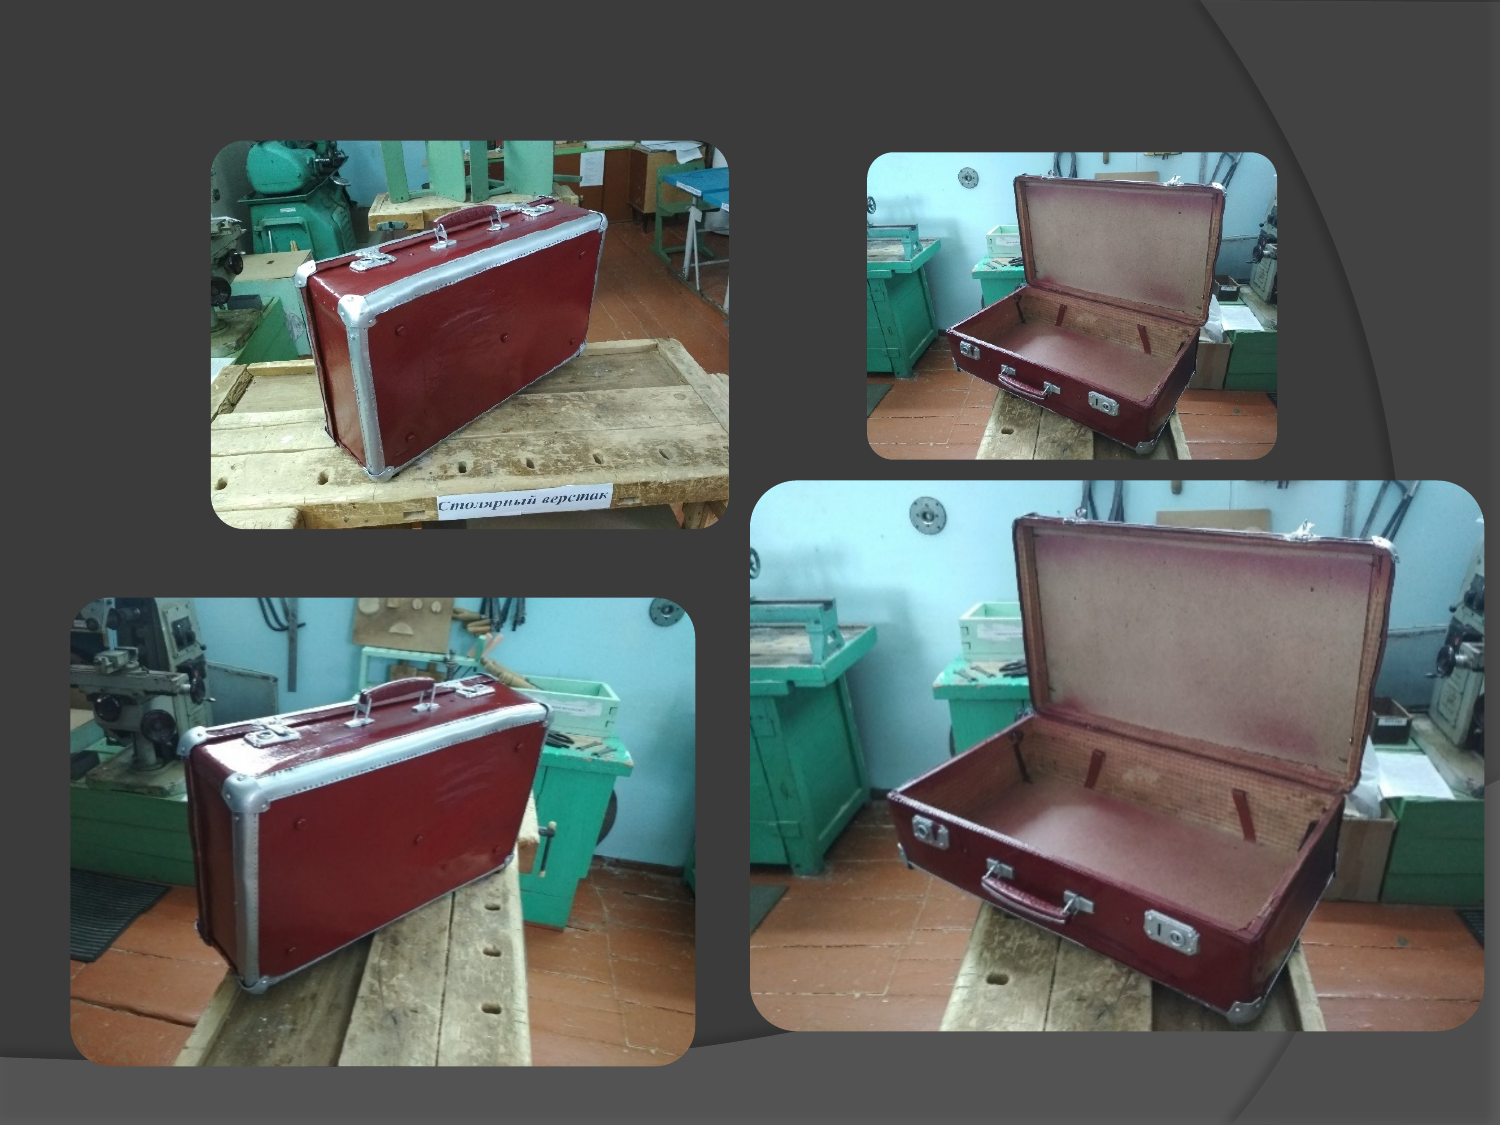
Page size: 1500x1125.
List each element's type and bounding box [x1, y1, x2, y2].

picture [210, 140, 730, 530]
picture [70, 597, 696, 1067]
picture [866, 152, 1278, 460]
picture [749, 480, 1485, 1032]
